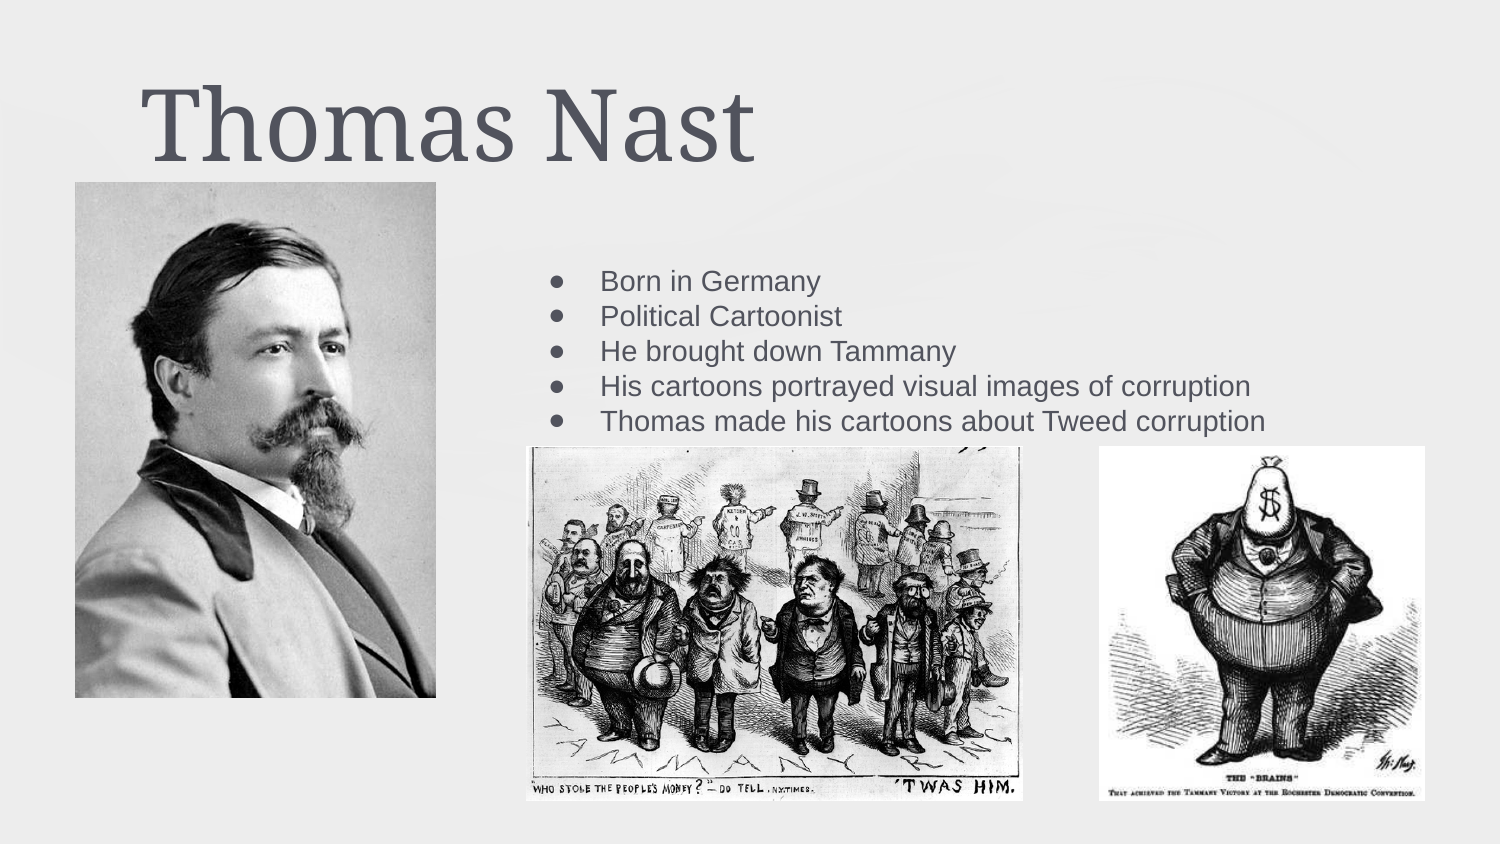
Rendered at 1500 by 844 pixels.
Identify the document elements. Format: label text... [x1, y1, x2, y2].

picture [1099, 446, 1426, 802]
picture [525, 446, 1023, 802]
title Thomas Nast [75, 25, 1425, 197]
picture [74, 182, 436, 698]
text_box Born in Germany Political Cartoonist He brought down Tammany His cartoons portrayed visual images of corruption Thomas made his cartoons about Tweed corruption [510, 247, 1360, 667]
list [75, 212, 1425, 808]
